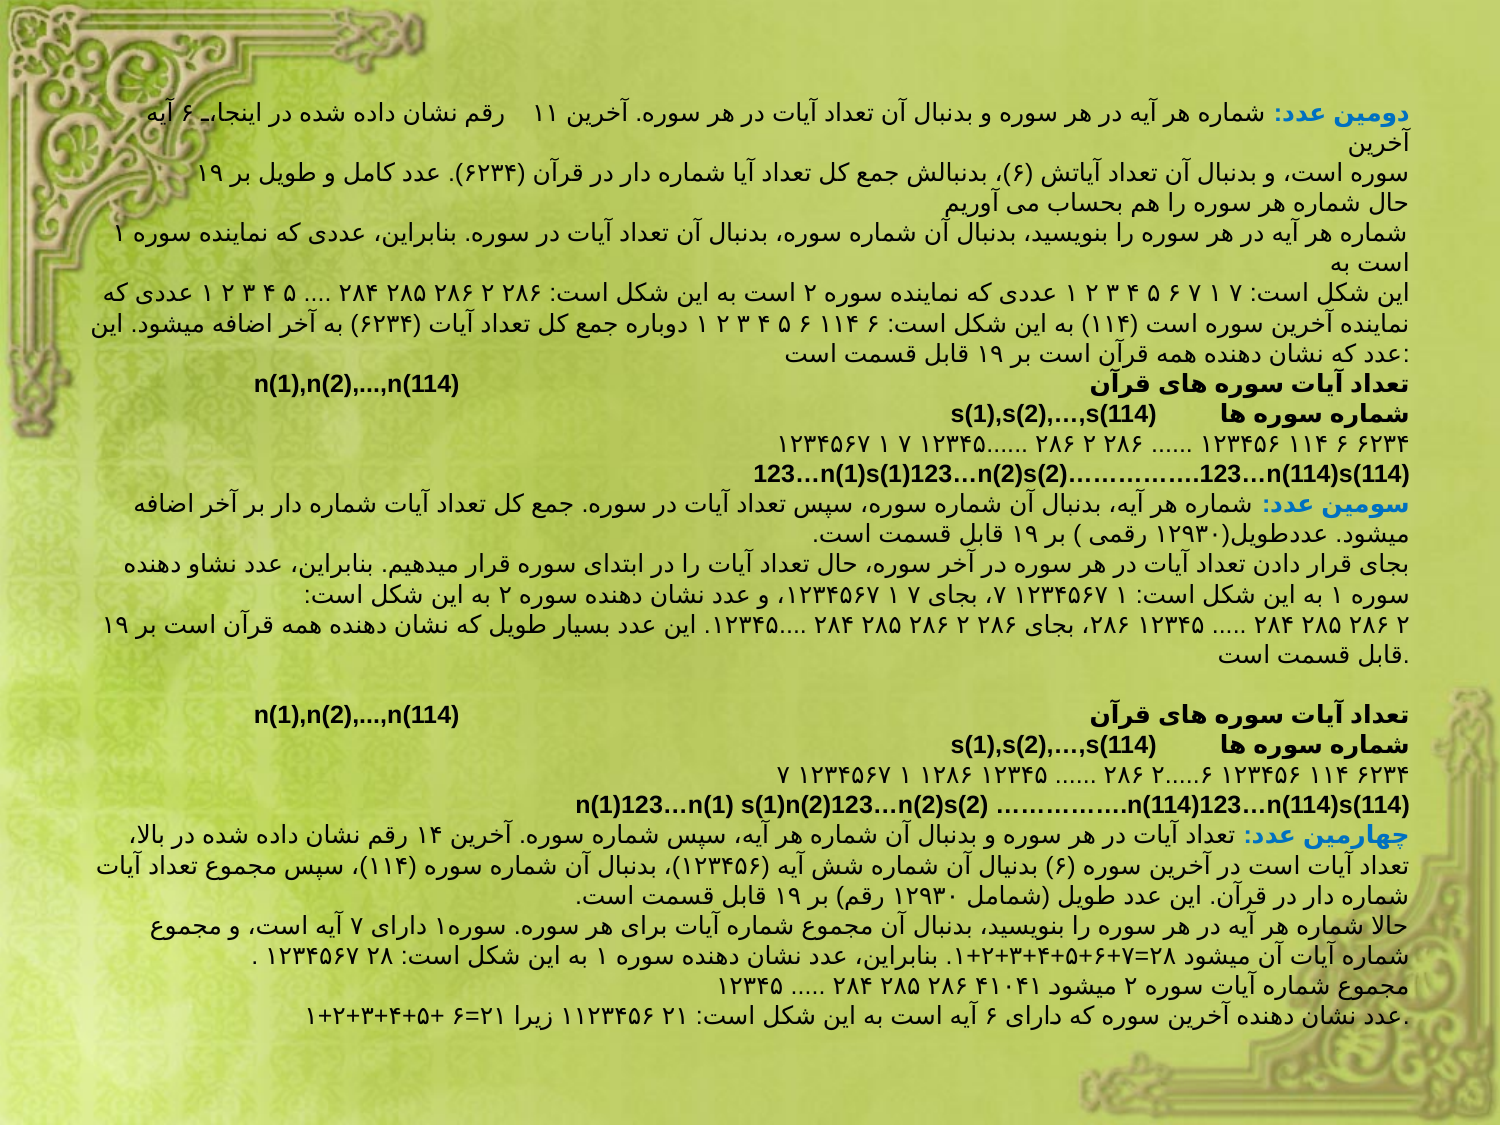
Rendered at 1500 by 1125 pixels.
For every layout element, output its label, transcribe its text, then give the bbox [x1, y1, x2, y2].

title دومین عدد: شماره هر آیه در هر سوره و بدنبال آن تعداد آیات در هر سوره. آخرین ۱۱ رقم نشان داده شده در اینجا، ۶ آیه آخرین سوره است، و بدنبال آن تعداد آیاتش (۶)، بدنبالش جمع کل تعداد آیا شماره دار در قرآن (۶۲۳۴). عدد کامل و طویل بر ۱۹ حال شماره هر سوره را هم بحساب مى آوریم شماره هر آیه در هر سوره را بنویسید، بدنبال آن شماره سوره، بدنبال آن تعداد آیات در سوره. بنابراین، عددى که نماینده سوره ۱ است به این شکل است: ۷ ۱ ۷ ۶ ۵ ۴ ۳ ۲ ۱ عددى که نماینده سوره ۲ است به این شکل است: ۲۸۶ ۲ ۲۸۶ ۲۸۵ ۲۸۴ .... ۵ ۴ ۳ ۲ ۱ عددى که نماینده آخرین سوره است (۱۱۴) به این شکل است: ۶ ۱۱۴ ۶ ۵ ۴ ۳ ۲ ۱ دوباره جمع کل تعداد آیات (۶۲۳۴) به آخر اضافه میشود. این عدد که نشان دهنده همه قرآن است بر ۱۹ قابل قسمت است: n(1),n(2),...,n(114) تعداد آیات سوره های قرآن s(1),s(2),…,s(114) شماره سوره ها ۶۲۳۴ ۶ ۱۱۴ ۱۲۳۴۵۶ ...... ۲۸۶ ۲ ۲۸۶ ......۱۲۳۴۵ ۷ ۱ ۱۲۳۴۵۶۷ 123…n(1)s(1)123…n(2)s(2)…………….123…n(114)s(114) سومین عدد: شماره هر آیه، بدنبال آن شماره سوره، سپس تعداد آیات در سوره. جمع کل تعداد آیات شماره دار بر آخر اضافه میشود. عددطویل(۱۲۹۳۰ رقمى ) بر ۱۹ قابل قسمت است. بجاى قرار دادن تعداد آیات در هر سوره در آخر سوره، حال تعداد آیات را در ابتداى سوره قرار میدهیم. بنابراین، عدد نشاو دهنده سوره ۱ به این شکل است: ۱ ۱۲۳۴۵۶۷ ۷، بجاى ۷ ۱ ۱۲۳۴۵۶۷، و عدد نشان دهنده سوره ۲ به این شکل است: ۲ ۲۸۶ ۲۸۵ ۲۸۴ ..... ۱۲۳۴۵ ۲۸۶، بجاى ۲۸۶ ۲ ۲۸۶ ۲۸۵ ۲۸۴ ....۱۲۳۴۵. این عدد بسیار طویل که نشان دهنده همه قرآن است بر ۱۹ قابل قسمت است. n(1),n(2),...,n(114) تعداد آیات سوره های قرآن s(1),s(2),…,s(114) شماره سوره ها ۶۲۳۴ ۱۱۴ ۱۲۳۴۵۶ ۶.....۲ ۲۸۶ ...... ۱۲۳۴۵ ۱۲۸۶ ۱ ۱۲۳۴۵۶۷ ۷ n(1)123…n(1) s(1)n(2)123…n(2)s(2) …………….n(114)123…n(114)s(114) چهارمین عدد: تعداد آیات در هر سوره و بدنبال آن شماره هر آیه، سپس شماره سوره. آخرین ۱۴ رقم نشان داده شده در بالا، تعداد آیات است در آخرین سوره (۶) بدنیال آن شماره شش آیه (۱۲۳۴۵۶)، بدنبال آن شماره سوره (۱۱۴)، سپس مجموع تعداد آیات شماره دار در قرآن. این عدد طویل (شمامل ۱۲۹۳۰ رقم) بر ۱۹ قابل قسمت است. حالا شماره هر آیه در هر سوره را بنویسید، بدنبال آن مجموع شماره آیات براى هر سوره. سوره۱ داراى ۷ آیه است، و مجموع شماره آیات آن میشود ۲۸=۷+۶+۵+۴+۳+۲+۱. بنابراین، عدد نشان دهنده سوره ۱ به این شکل است: ۲۸ ۱۲۳۴۵۶۷ . مجموع شماره آیات سوره ۲ میشود ۴۱۰۴۱ ۲۸۶ ۲۸۵ ۲۸۴ ..... ۱۲۳۴۵ عدد نشان دهنده آخرین سوره که داراى ۶ آیه است به این شکل است: ۲۱ ۱۱۲۳۴۵۶ زیرا ۲۱=۶ +۵+۴+۳+۲+۱. [74, 62, 1426, 1068]
picture [0, 0, 1500, 1125]
